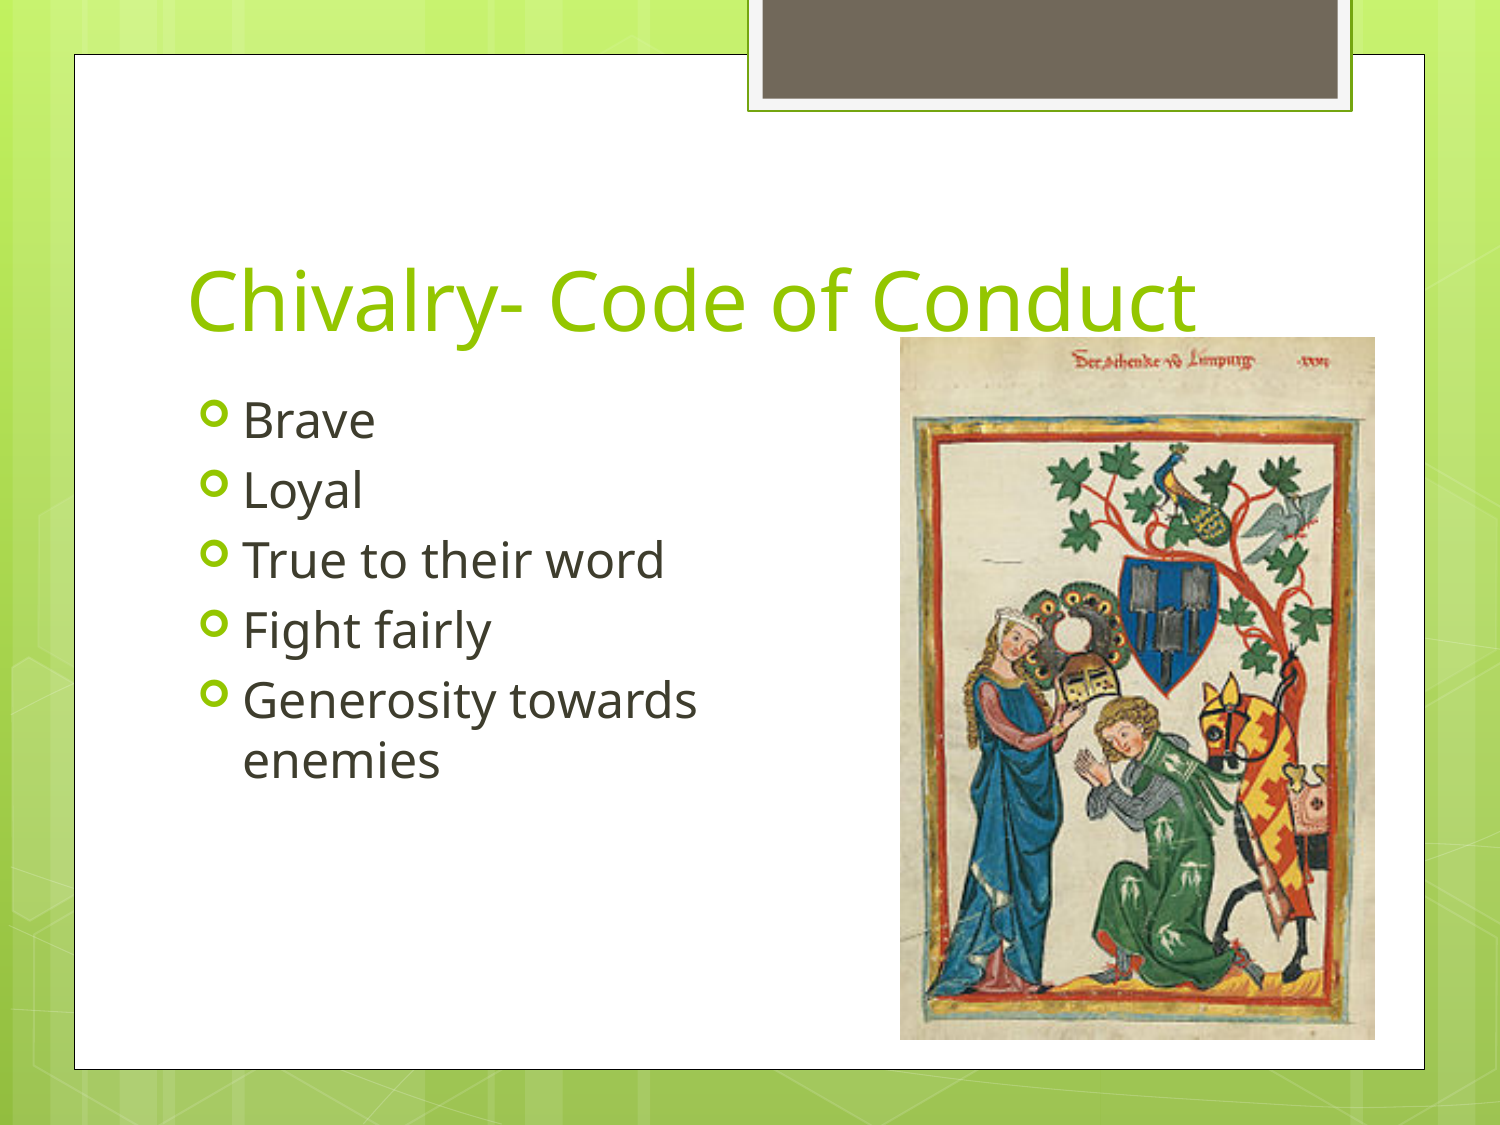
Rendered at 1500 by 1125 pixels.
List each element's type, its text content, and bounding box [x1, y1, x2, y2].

list Brave Loyal True to their word Fight fairly Generosity towards enemies [171, 381, 763, 957]
title Chivalry- Code of Conduct [171, 168, 1324, 357]
picture [899, 337, 1376, 1040]
